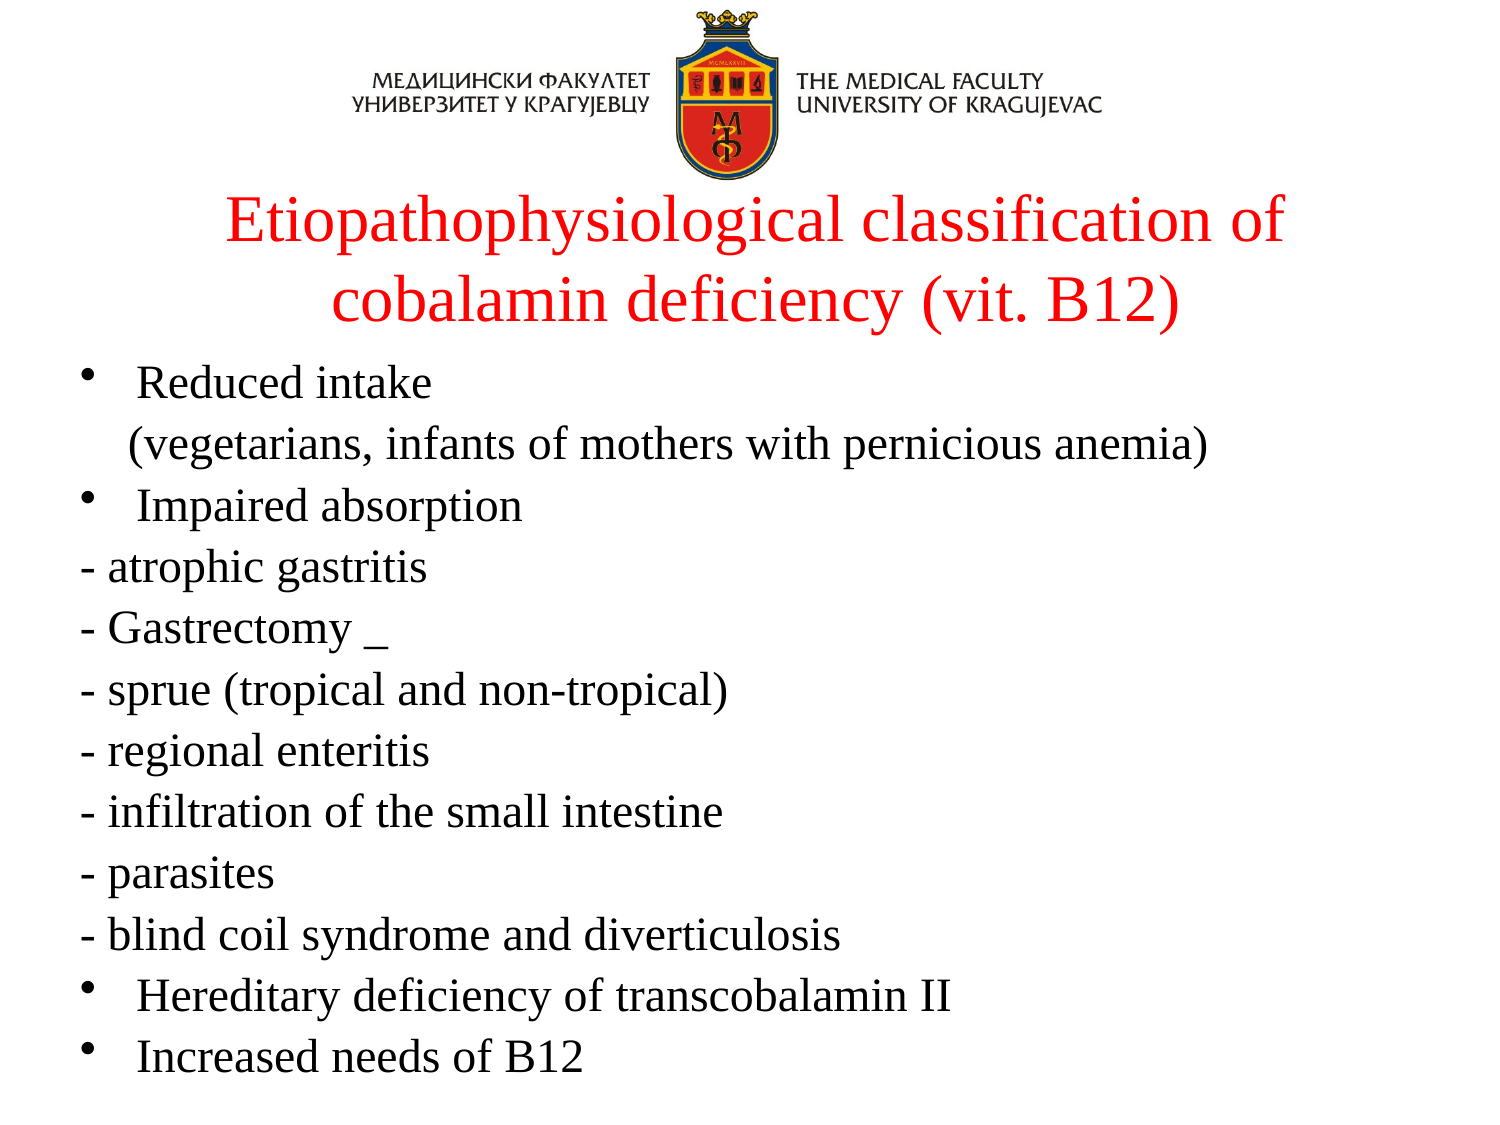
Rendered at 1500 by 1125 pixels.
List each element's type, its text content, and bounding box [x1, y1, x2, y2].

list Reduced intake (vegetarians, infants of mothers with pernicious anemia) Impaired absorption - atrophic gastritis - Gastrectomy _ - sprue (tropical and non-tropical) - regional enteritis - infiltration of the small intestine - parasites - blind coil syndrome and diverticulosis Hereditary deficiency of transcobalamin II Increased needs of B12 [64, 350, 1415, 1125]
picture [328, 0, 1125, 160]
title Etiopathophysiological classification of cobalamin deficiency (vit. B12) [64, 160, 1449, 349]
